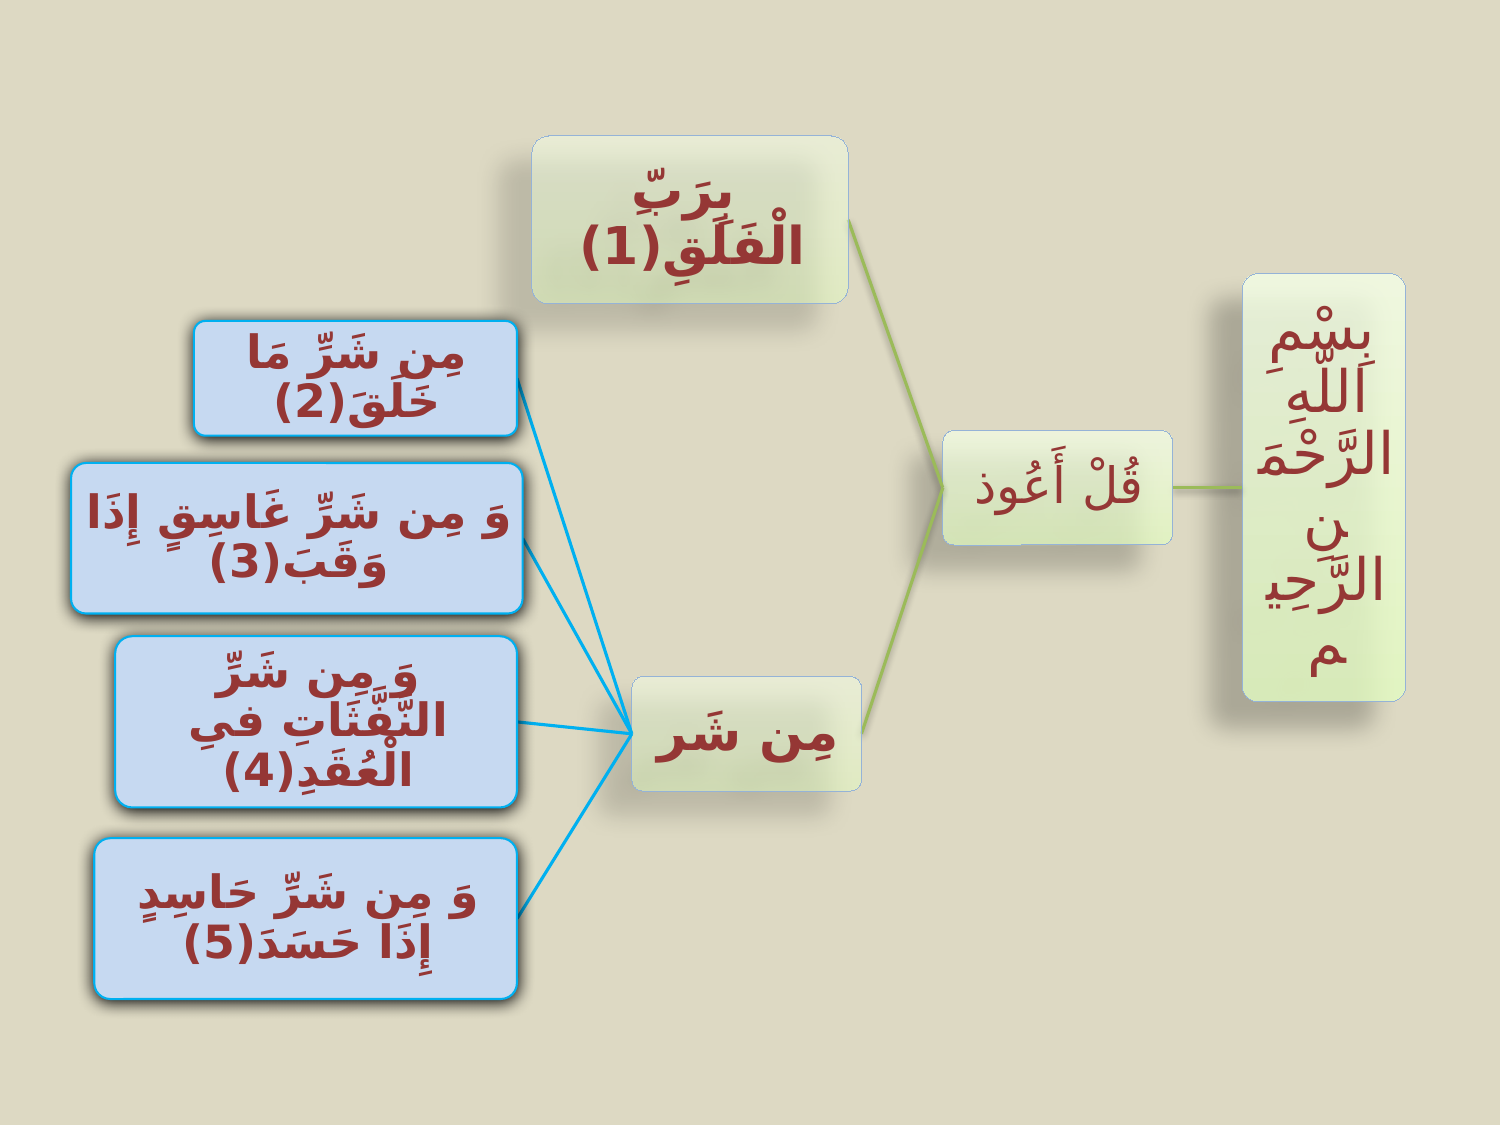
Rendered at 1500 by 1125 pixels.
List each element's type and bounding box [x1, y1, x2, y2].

text_box [70, 42, 1424, 1118]
